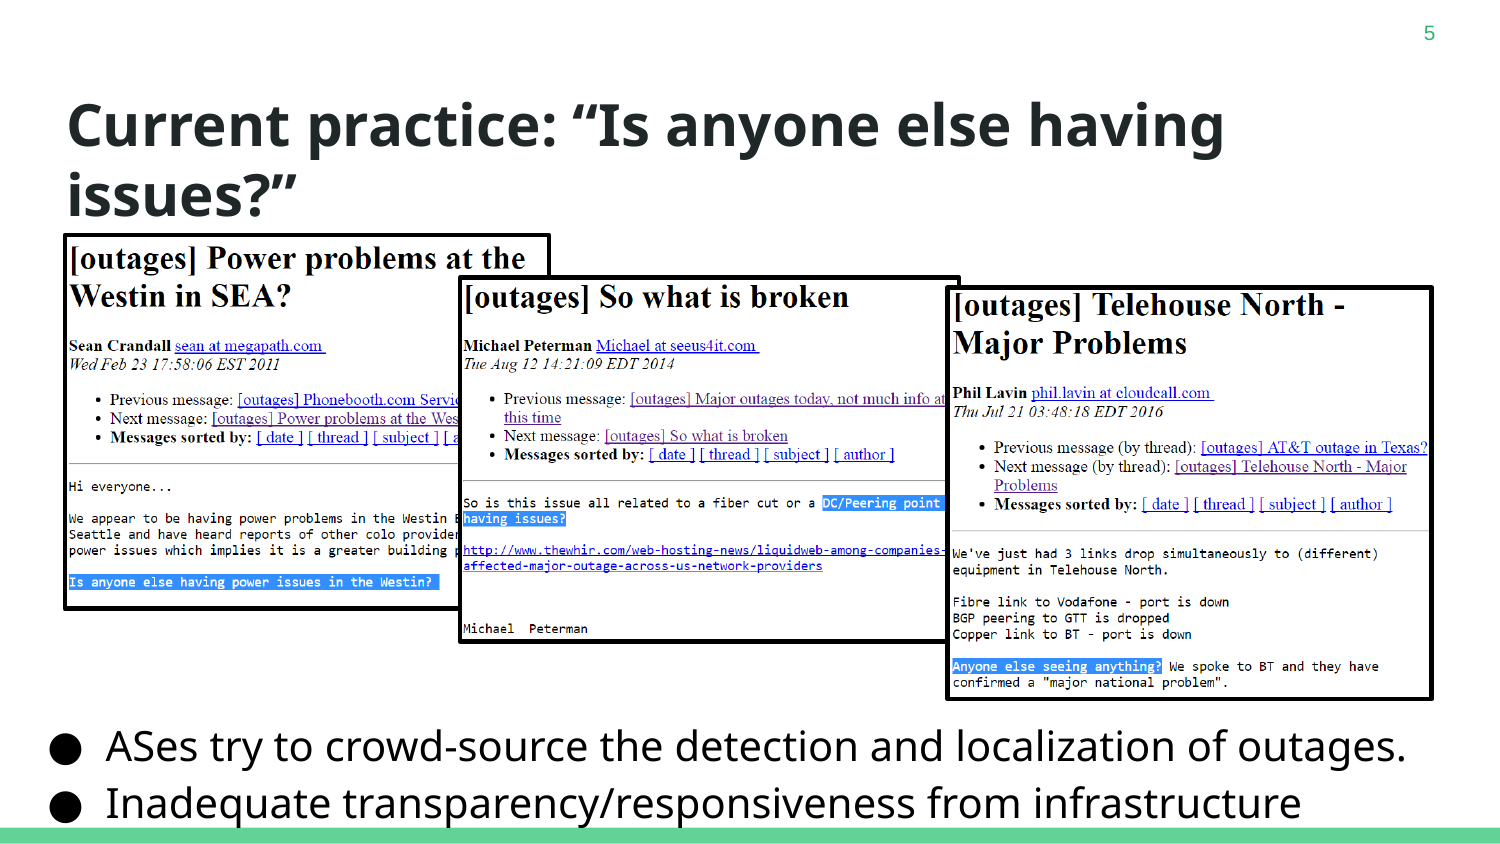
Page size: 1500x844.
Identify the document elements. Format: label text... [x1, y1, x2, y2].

slide_number 5 [1408, 0, 1499, 65]
picture [66, 237, 1430, 697]
title Current practice: “Is anyone else having issues?” [51, 72, 1449, 167]
list ASes try to crowd-source the detection and localization of outages. Inadequate transparency/responsiveness from infrastructure operators. [15, 696, 1449, 817]
